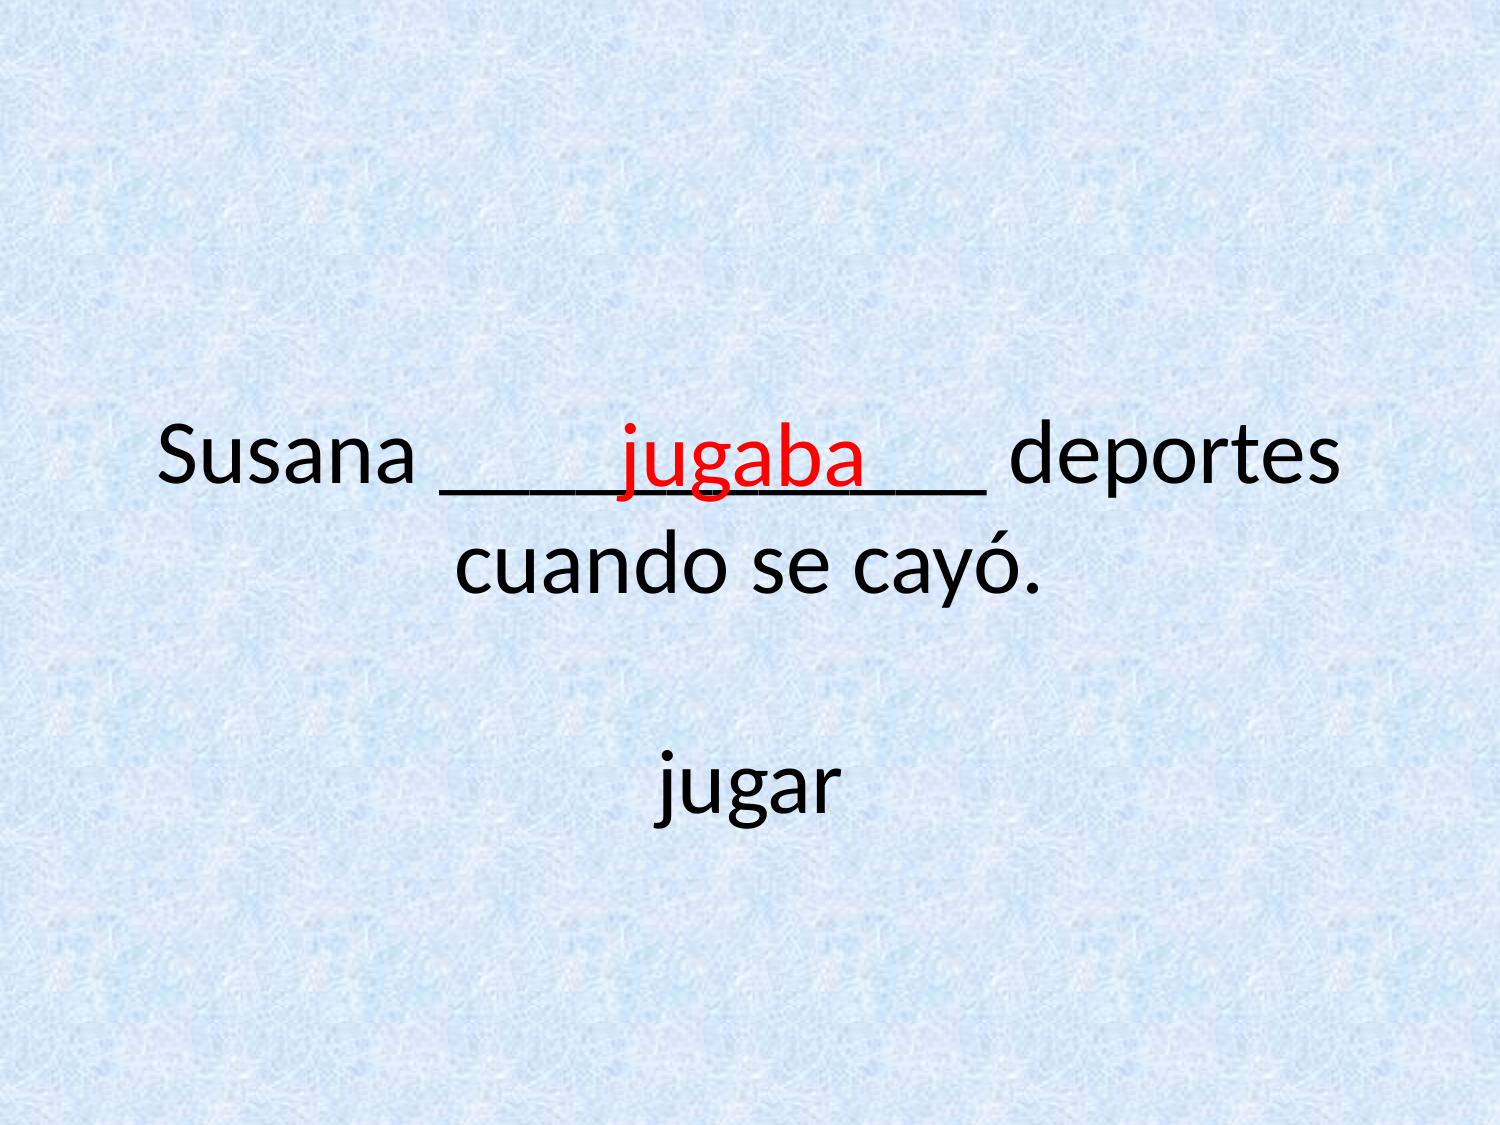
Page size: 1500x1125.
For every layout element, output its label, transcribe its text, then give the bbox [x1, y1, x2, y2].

subtitle jugaba [549, 387, 938, 526]
picture [0, 0, 1500, 1125]
title Susana ____________ deportes cuando se cayó. jugar [112, 349, 1388, 876]
